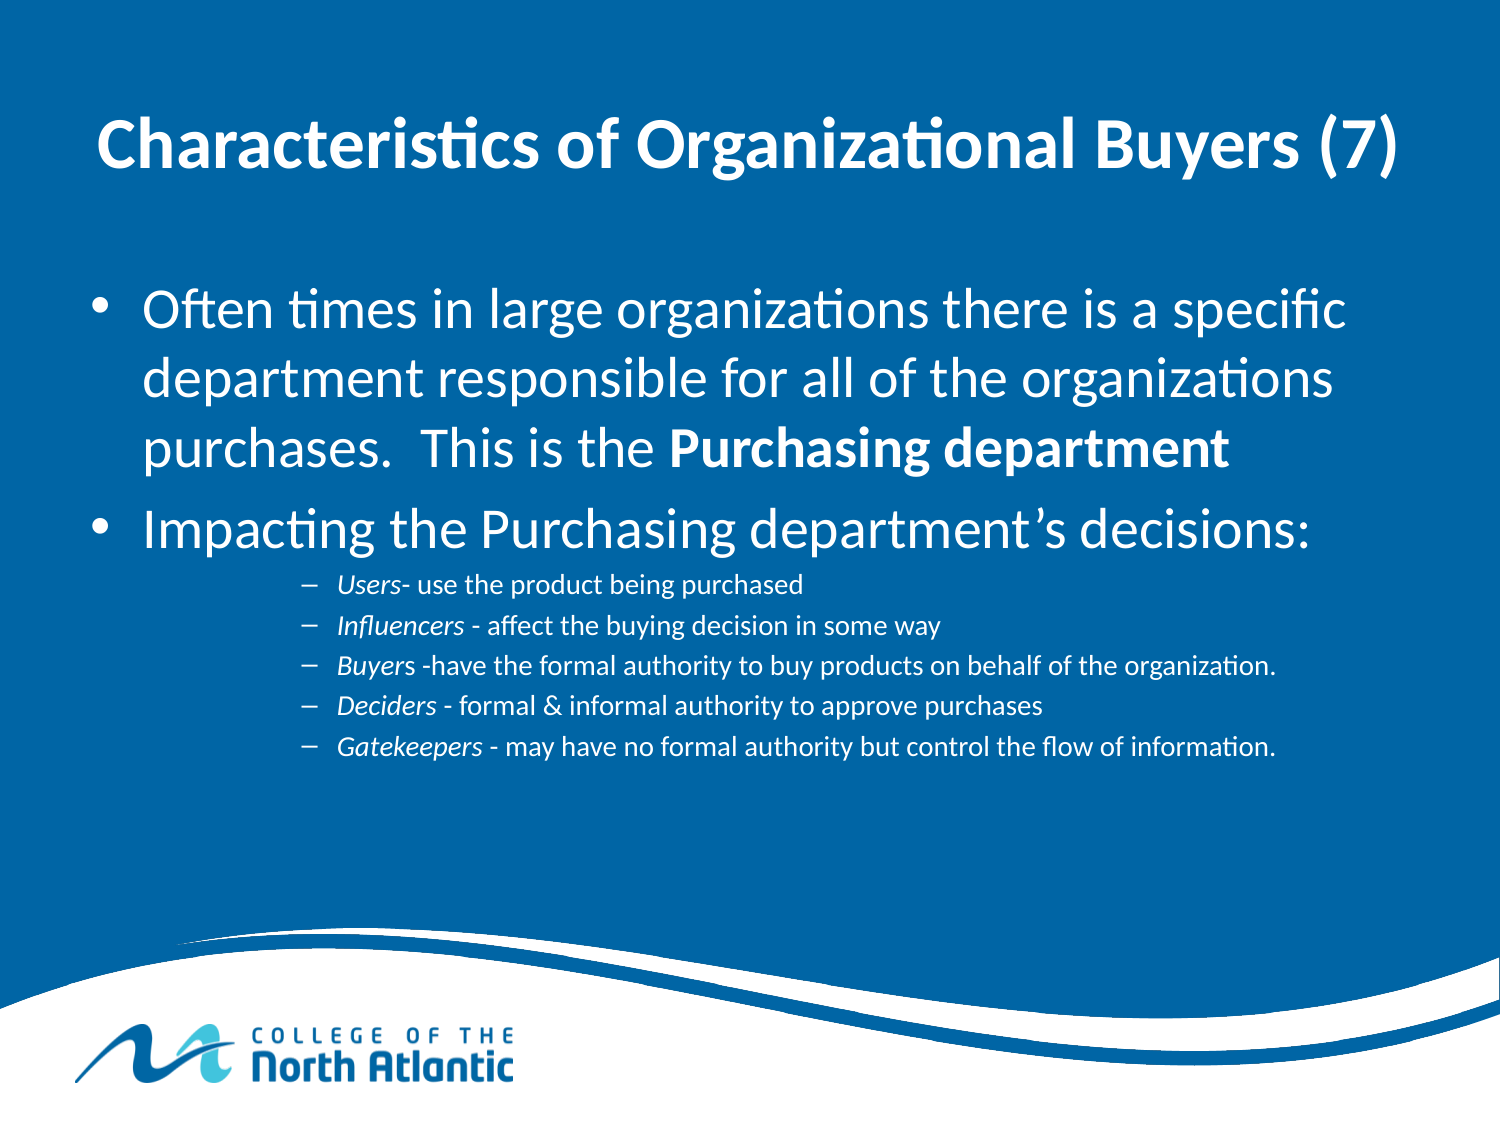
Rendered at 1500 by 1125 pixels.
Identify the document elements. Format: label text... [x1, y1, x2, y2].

picture [0, 928, 1500, 1125]
list Often times in large organizations there is a specific department responsible for all of the organizations purchases. This is the Purchasing department Impacting the Purchasing department’s decisions: Users- use the product being purchased Influencers - affect the buying decision in some way Buyers -have the formal authority to buy products on behalf of the organization. Deciders - formal & informal authority to approve purchases Gatekeepers - may have no formal authority but control the flow of information. [75, 262, 1425, 900]
title Characteristics of Organizational Buyers (7) [75, 45, 1425, 233]
